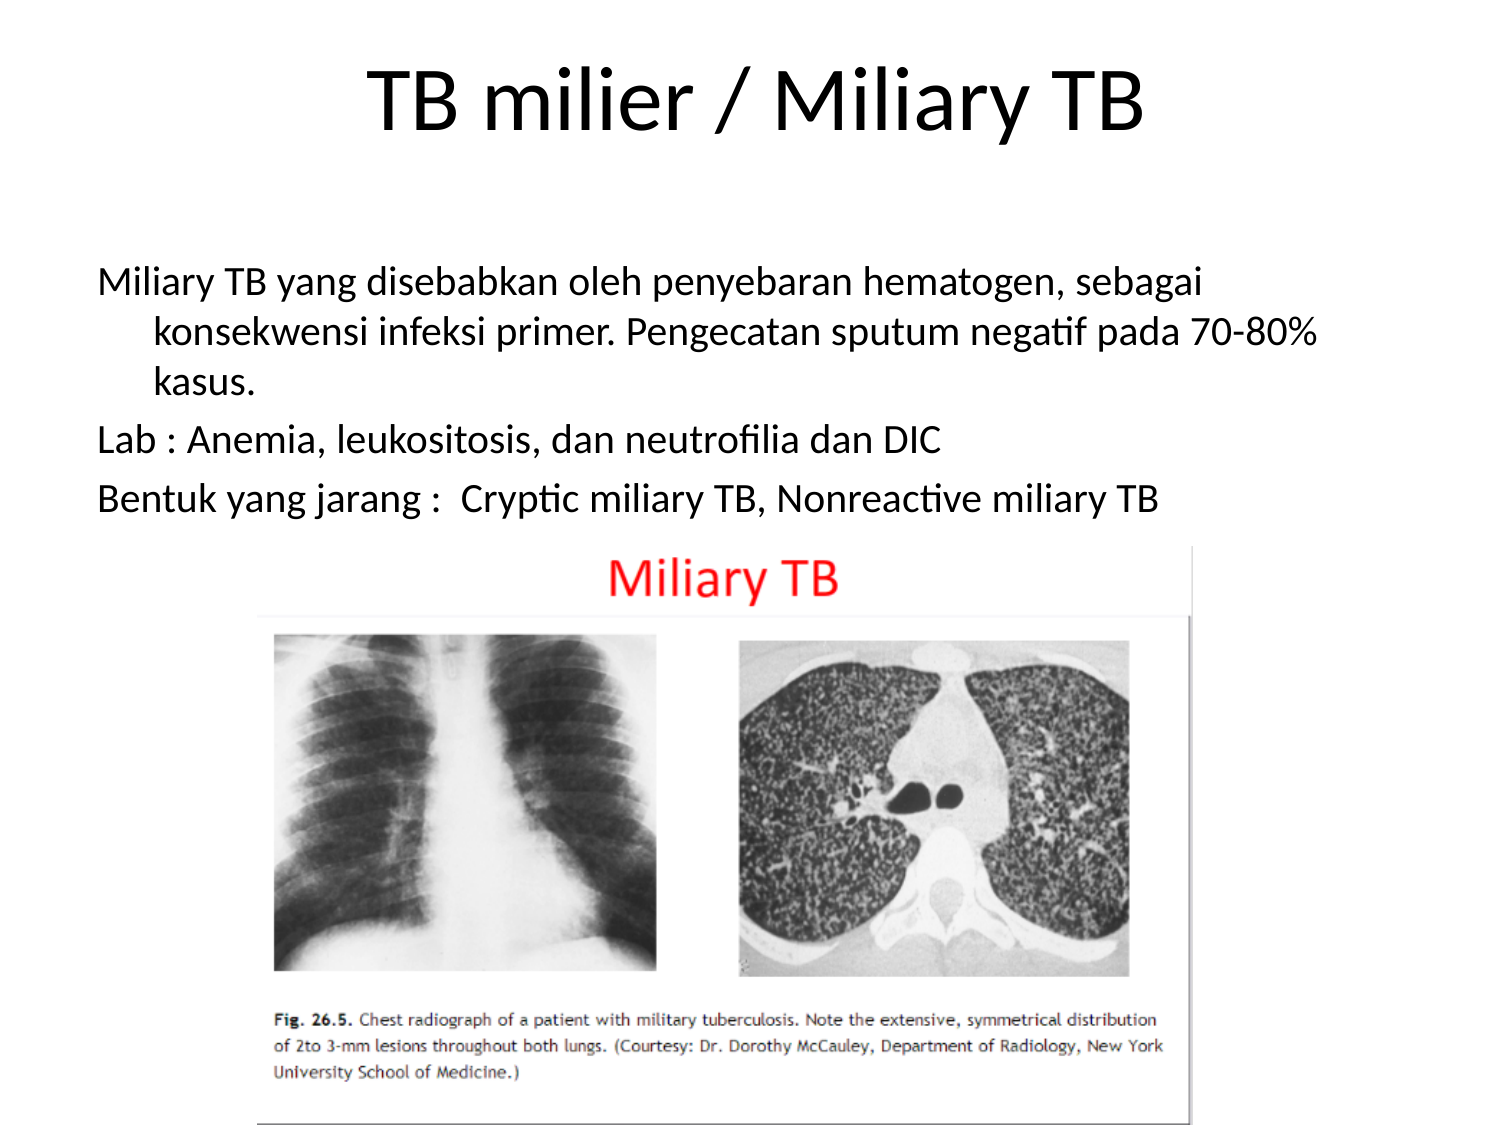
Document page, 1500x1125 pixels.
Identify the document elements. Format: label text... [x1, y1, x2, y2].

picture [257, 545, 1194, 1125]
list Miliary TB yang disebabkan oleh penyebaran hematogen, sebagai konsekwensi infeksi primer. Pengecatan sputum negatif pada 70-80% kasus. Lab : Anemia, leukositosis, dan neutrofilia dan DIC Bentuk yang jarang : Cryptic miliary TB, Nonreactive miliary TB [82, 246, 1432, 989]
title TB milier / Miliary TB [82, 0, 1432, 188]
